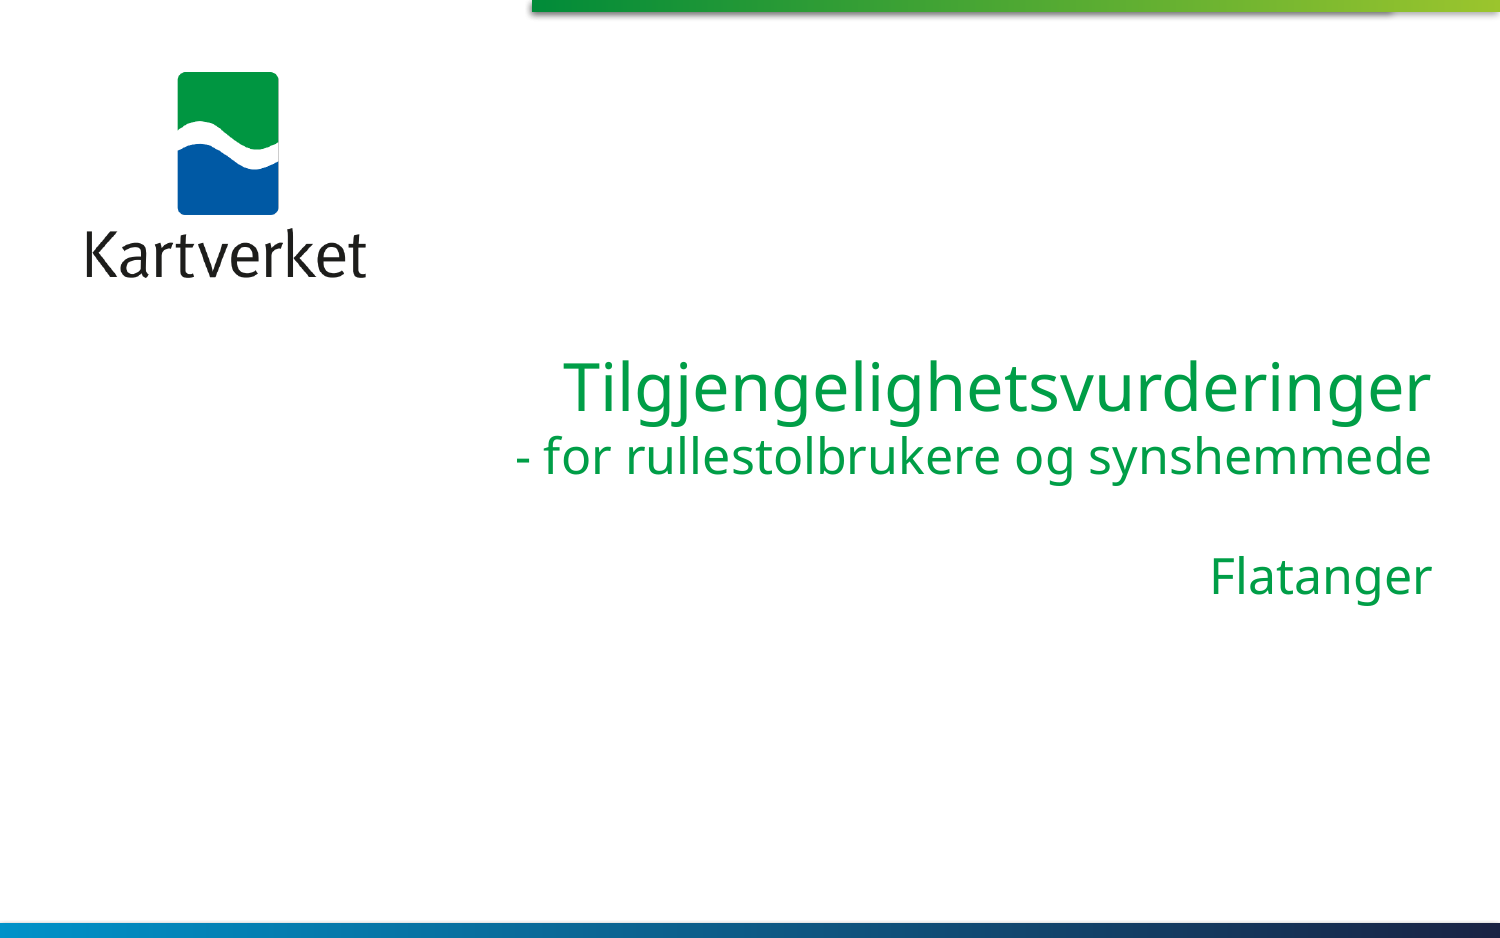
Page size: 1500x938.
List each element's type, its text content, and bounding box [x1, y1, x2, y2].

text_box Tilgjengelighetsvurderinger - for rullestolbrukere og synshemmede Flatanger [66, 337, 1449, 613]
